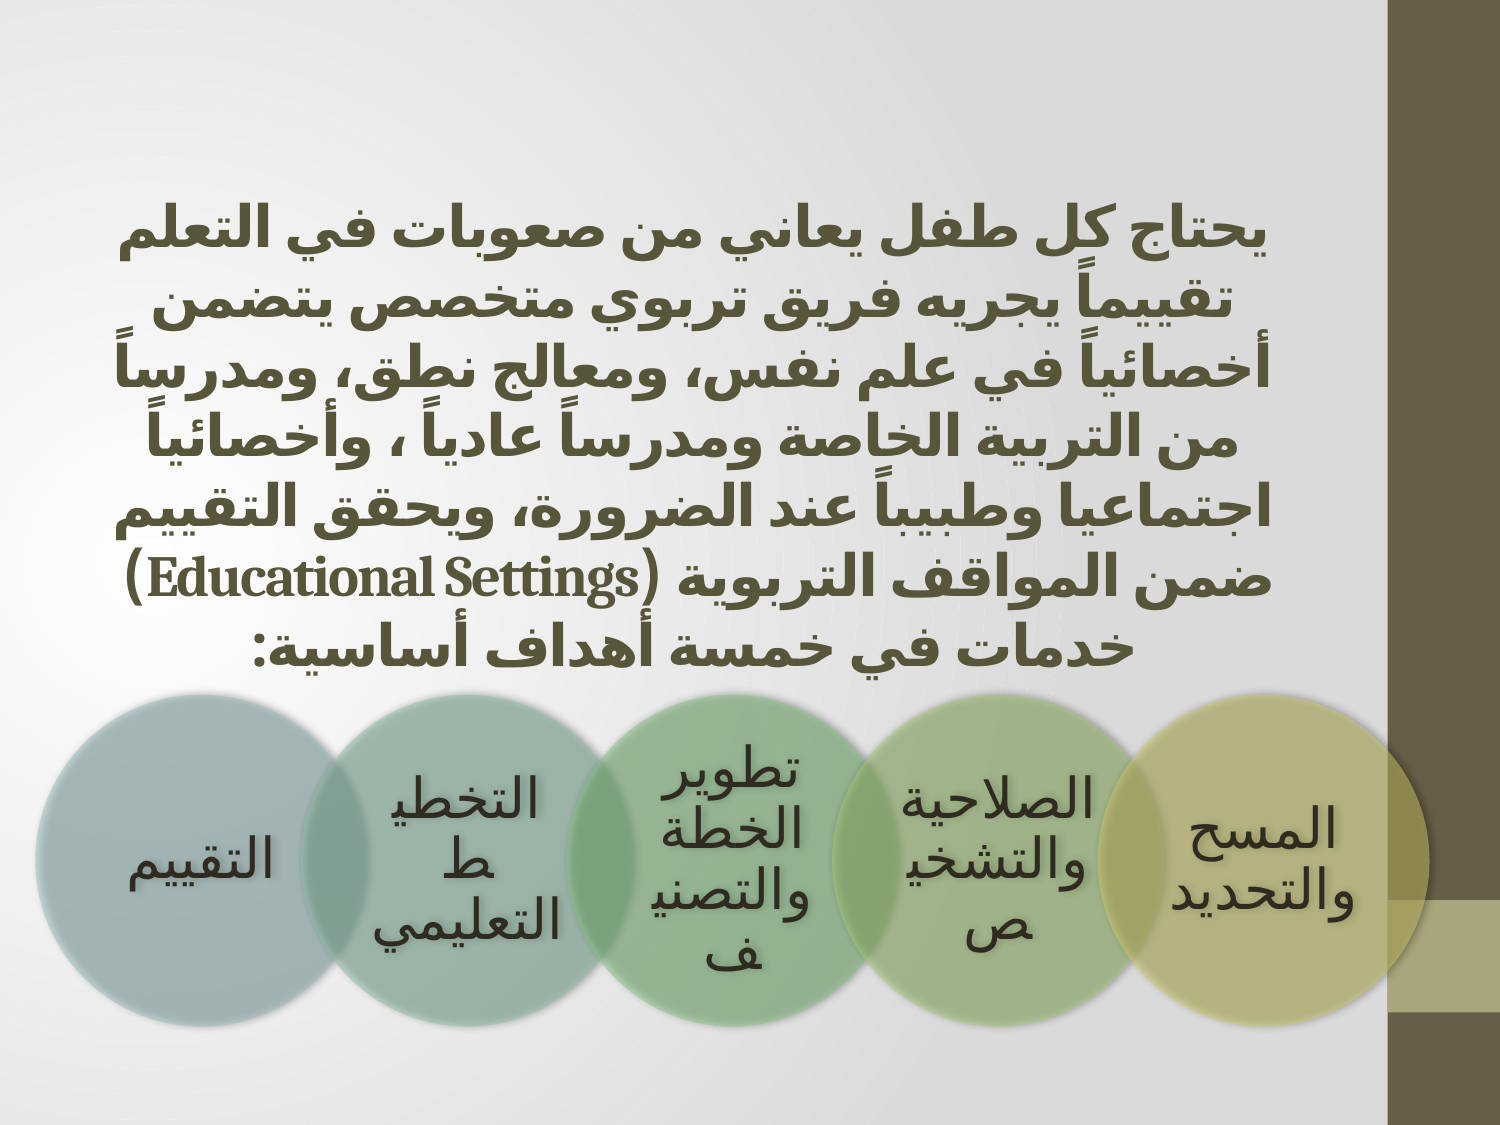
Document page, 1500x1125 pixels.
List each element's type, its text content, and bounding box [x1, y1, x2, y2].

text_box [34, 526, 1431, 1125]
title يحتاج كل طفل يعاني من صعوبات في التعلم تقييماً يجريه فريق تربوي متخصص يتضمن أخصائياً في علم نفس، ومعالج نطق، ومدرساً من التربية الخاصة ومدرساً عادياً ، وأخصائياً اجتماعيا وطبيباً عند الضرورة، ويحقق التقييم ضمن المواقف التربوية (Educational Settings) خدمات في خمسة أهداف أساسية: [82, 339, 1307, 519]
